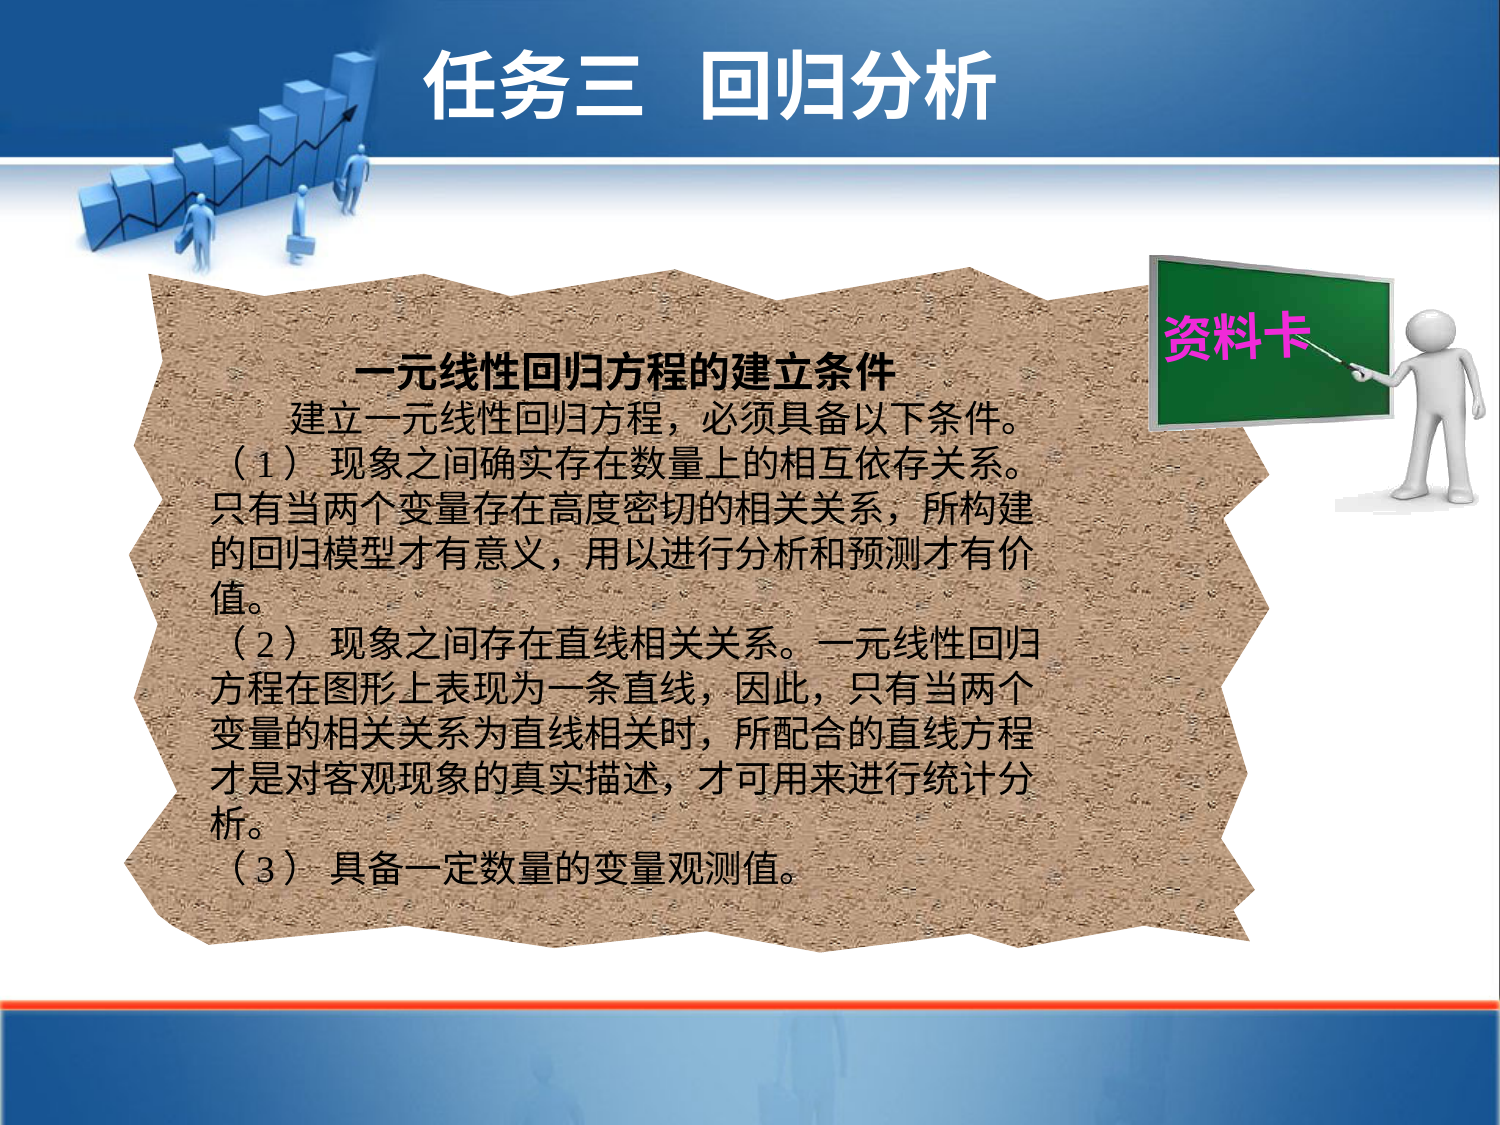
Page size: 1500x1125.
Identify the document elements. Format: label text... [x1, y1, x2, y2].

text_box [1130, 255, 1500, 520]
text_box 任务三 回归分析 [407, 30, 1341, 136]
picture [0, 0, 1500, 1125]
text_box 一元线性回归方程的建立条件 建立一元线性回归方程，必须具备以下条件。 （1） 现象之间确实存在数量上的相互依存关系。只有当两个变量存在高度密切的相关关系，所构建的回归模型才有意义，用以进行分析和预测才有价值。 （2） 现象之间存在直线相关关系。一元线性回归方程在图形上表现为一条直线，因此，只有当两个变量的相关关系为直线相关时，所配合的直线方程才是对客观现象的真实描述，才可用来进行统计分析。 （3） 具备一定数量的变量观测值。 [194, 338, 1057, 898]
text_box [123, 267, 1270, 953]
